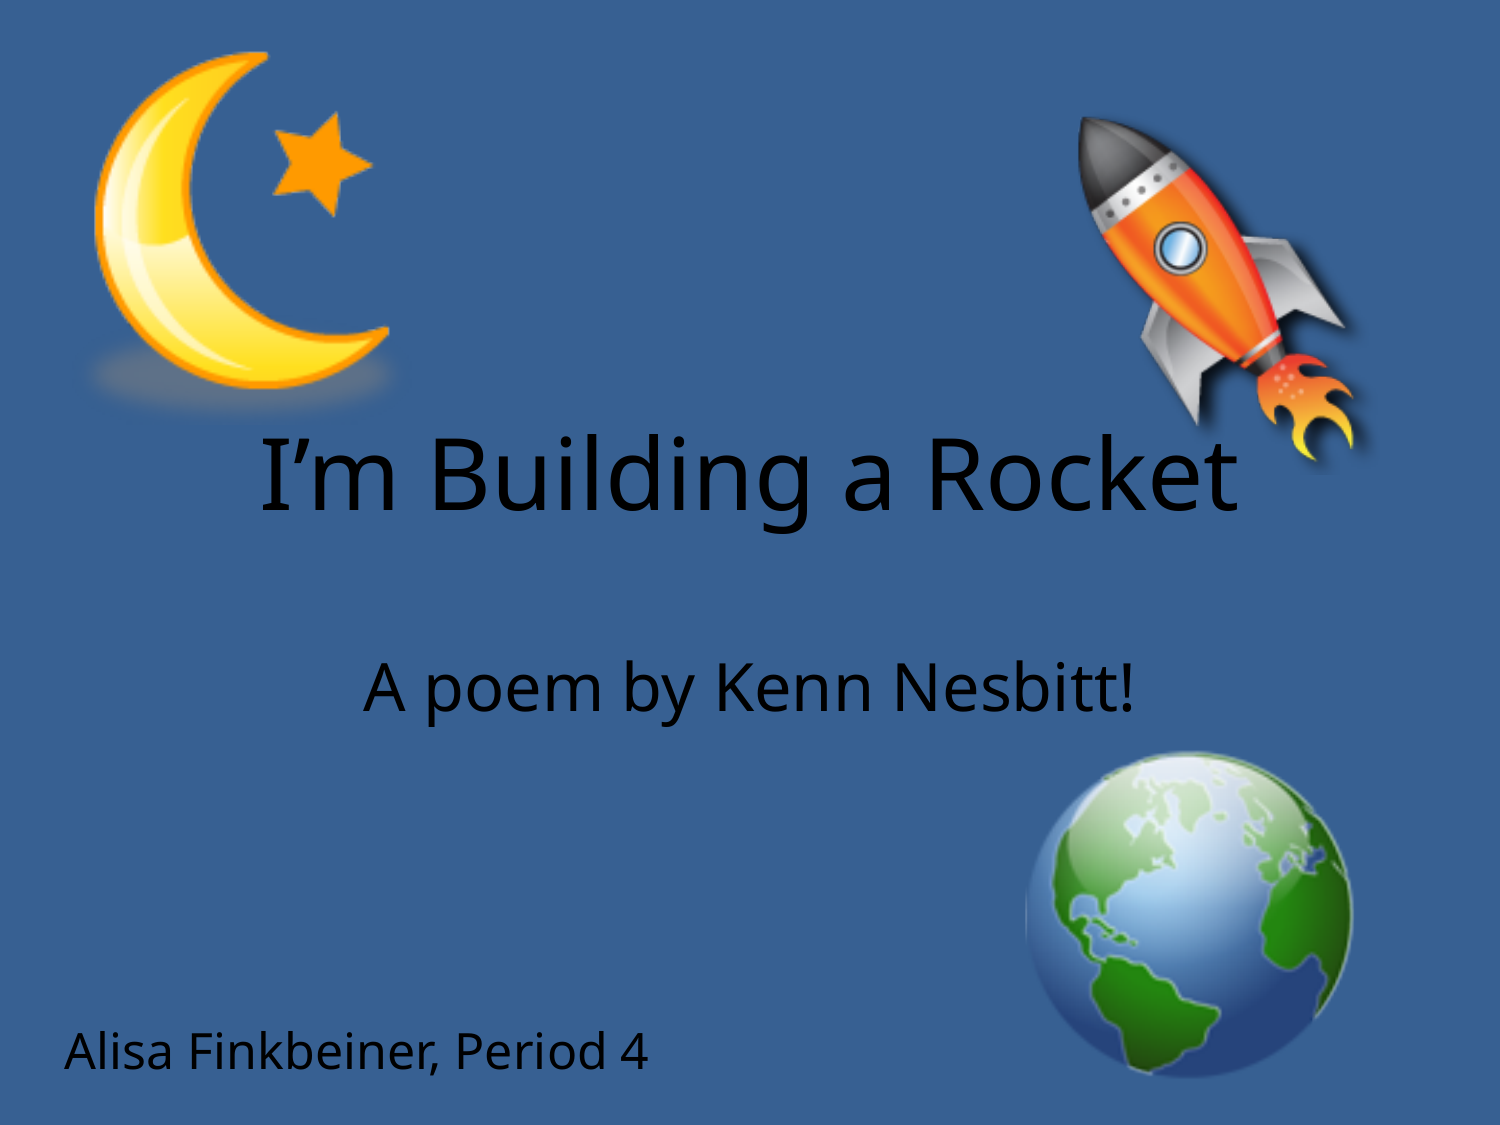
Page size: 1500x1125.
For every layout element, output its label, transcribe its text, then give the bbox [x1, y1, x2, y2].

picture [1024, 99, 1401, 476]
picture [987, 712, 1401, 1125]
text_box Alisa Finkbeiner, Period 4 [50, 1012, 688, 1088]
subtitle A poem by Kenn Nesbitt! [225, 637, 1275, 925]
title I’m Building a Rocket [112, 349, 1388, 591]
picture [49, 37, 438, 426]
